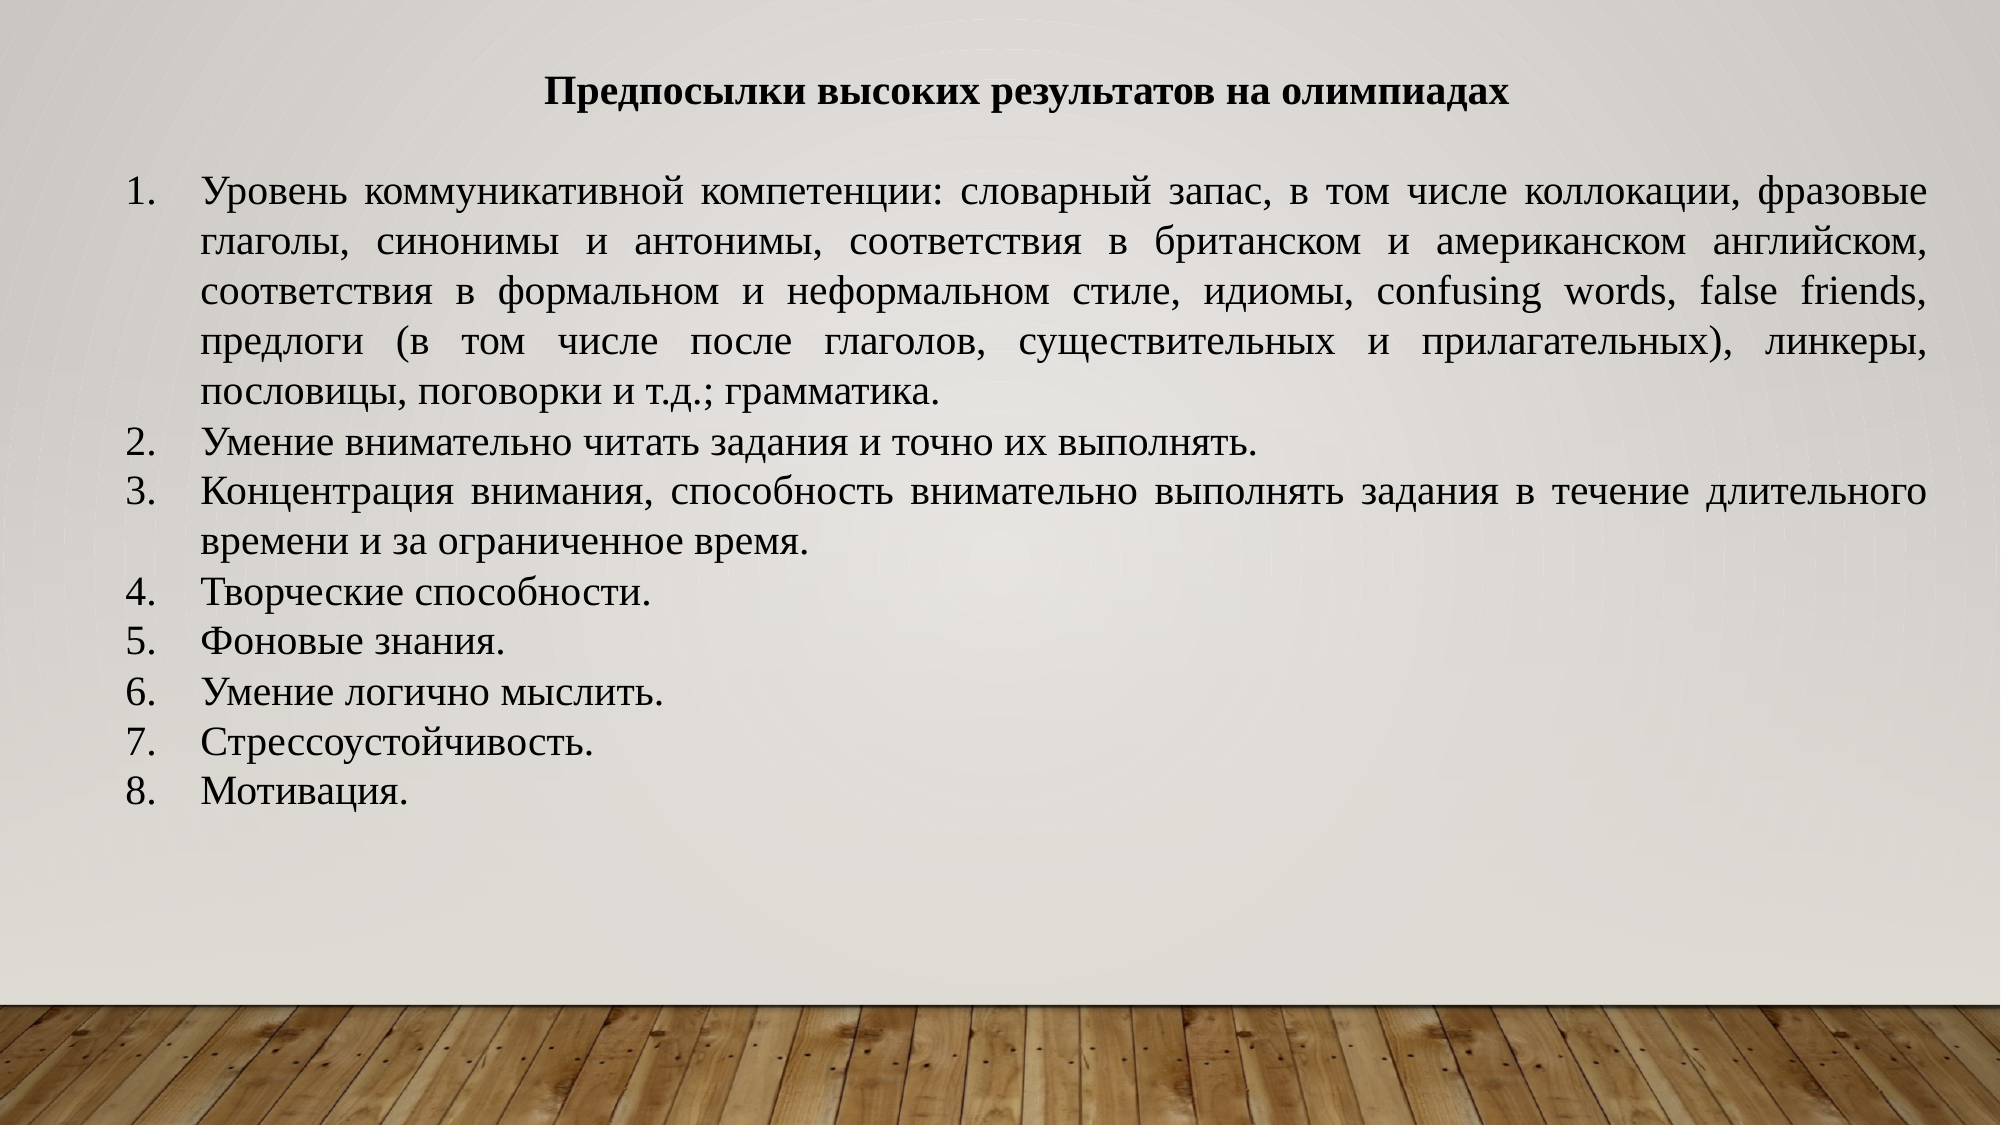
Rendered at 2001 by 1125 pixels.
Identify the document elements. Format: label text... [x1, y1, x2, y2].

text_box Предпосылки высоких результатов на олимпиадах Уровень коммуникативной компетенции: словарный запас, в том числе коллокации, фразовые глаголы, синонимы и антонимы, соответствия в британском и американском английском, соответствия в формальном и неформальном стиле, идиомы, confusing words, false friends, предлоги (в том числе после глаголов, существительных и прилагательных), линкеры, пословицы, поговорки и т.д.; грамматика. Умение внимательно читать задания и точно их выполнять. Концентрация внимания, способность внимательно выполнять задания в течение длительного времени и за ограниченное время. Творческие способности. Фоновые знания. Умение логично мыслить. Стрессоустойчивость. Мотивация. [110, 55, 1943, 821]
picture [0, 1005, 2000, 1125]
